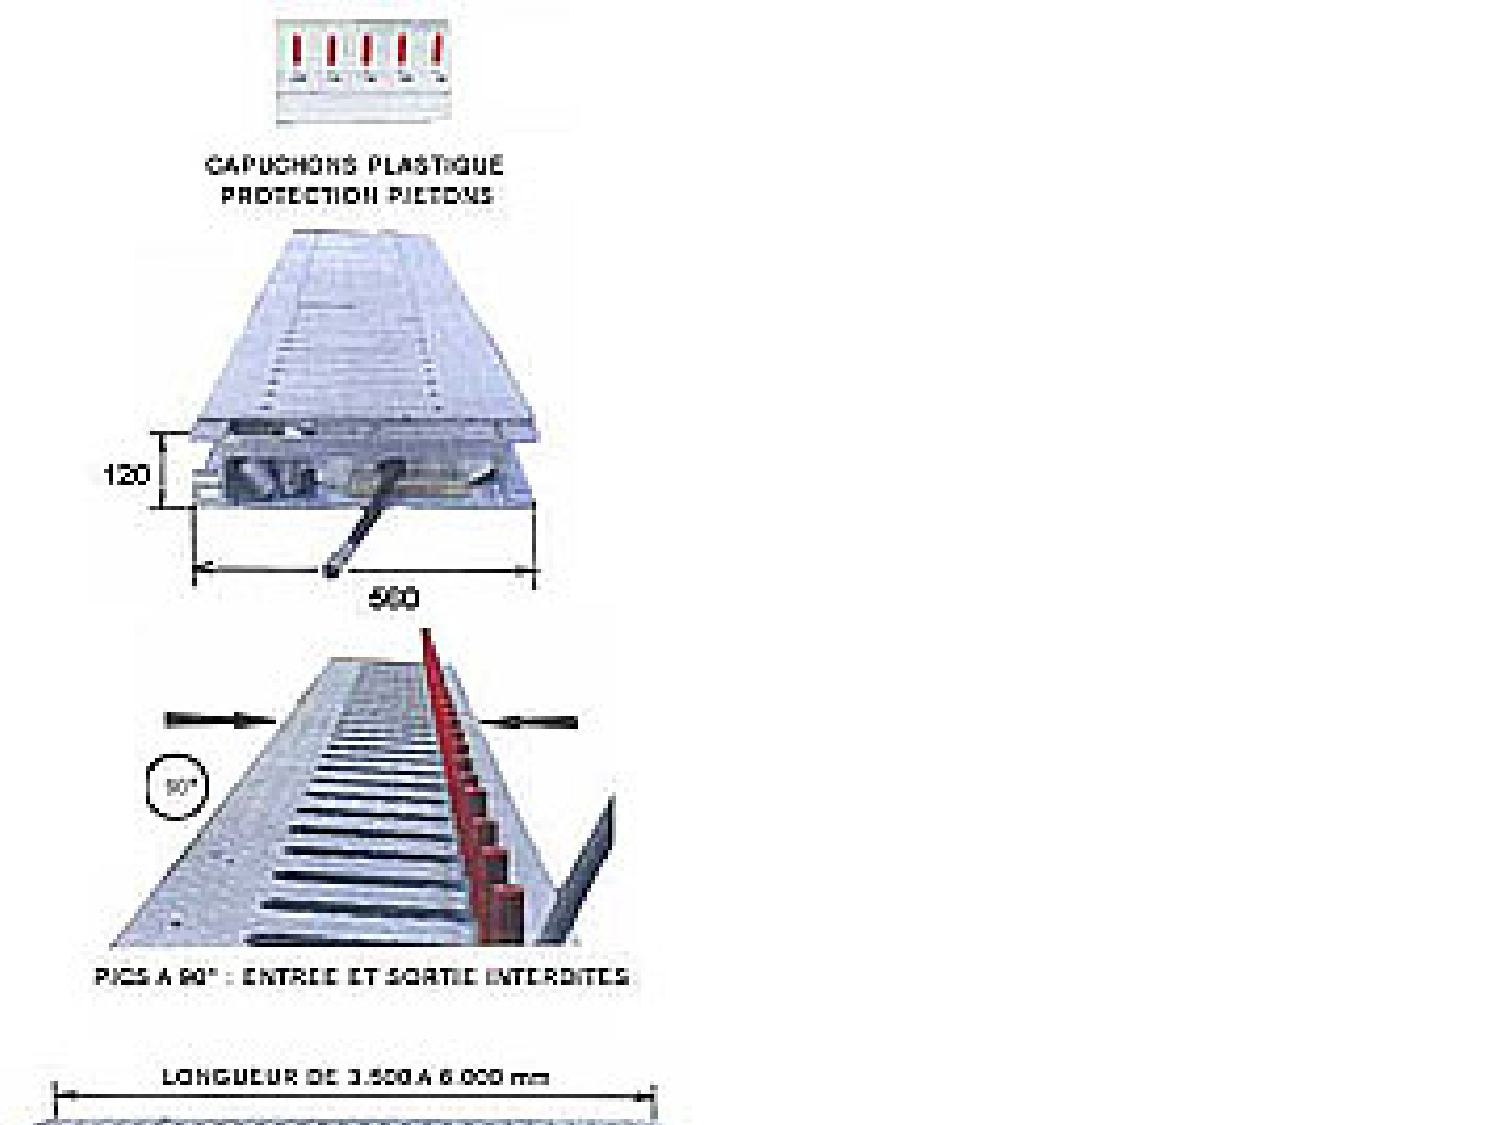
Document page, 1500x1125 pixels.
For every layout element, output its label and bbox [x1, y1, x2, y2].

picture [0, 0, 692, 1125]
